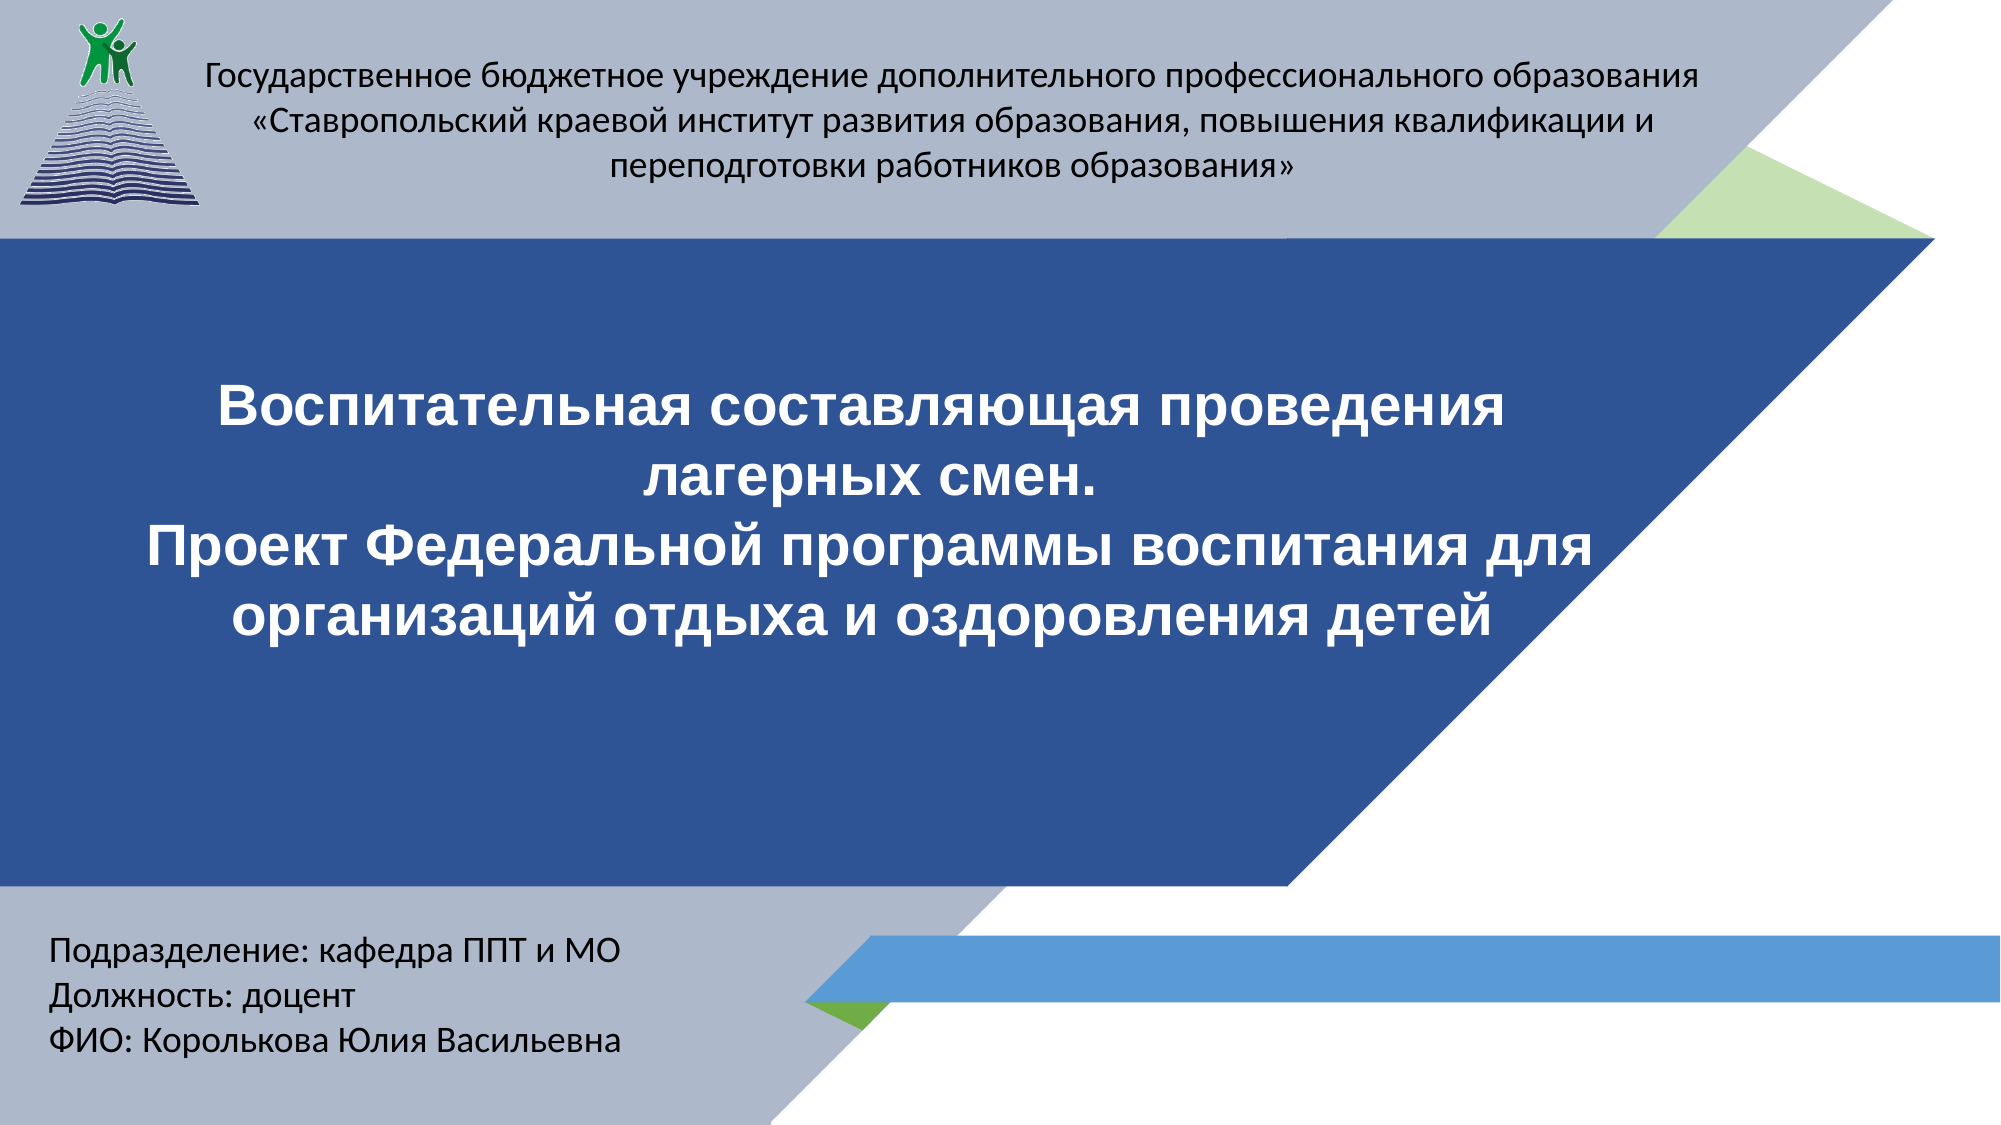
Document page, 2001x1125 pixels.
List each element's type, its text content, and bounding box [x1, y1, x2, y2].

text_box Подразделение: кафедра ППТ и МО Должность: доцент ФИО: Королькова Юлия Васильевна [33, 918, 645, 1068]
picture [0, 18, 221, 218]
text_box Государственное бюджетное учреждение дополнительного профессионального образования «Ставропольский краевой институт развития образования, повышения квалификации и переподготовки работников образования» [221, 42, 1747, 192]
text_box Воспитательная составляющая проведения лагерных смен. Проект Федеральной программы воспитания для организаций отдыха и оздоровления детей [0, 359, 1792, 655]
